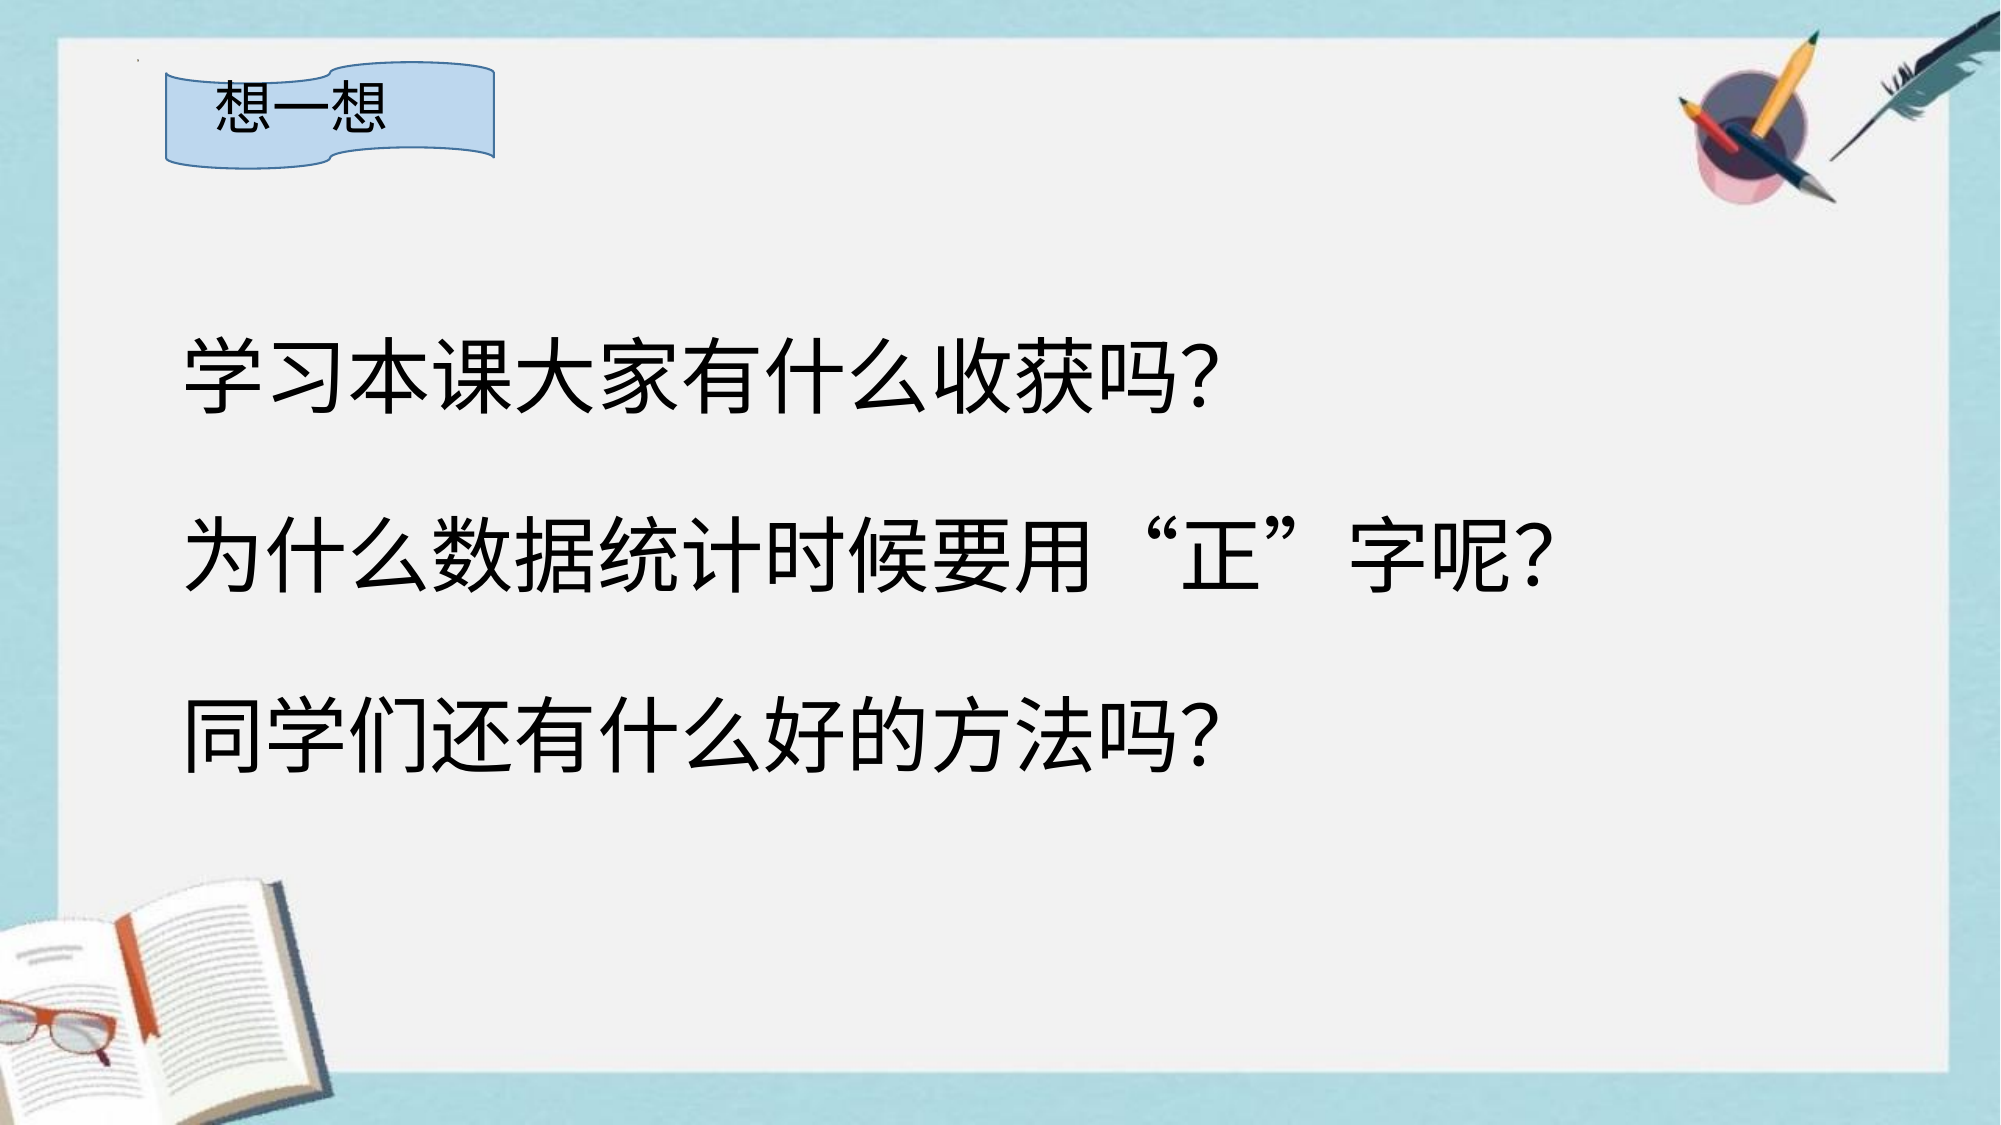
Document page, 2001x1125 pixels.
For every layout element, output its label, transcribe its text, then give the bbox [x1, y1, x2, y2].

text_box [329, 61, 495, 71]
subtitle 想一想 [199, 71, 653, 169]
title 学习本课大家有什么收获吗？ 为什么数据统计时候要用“正”字呢？ 同学们还有什么好的方法吗？ [166, 280, 1834, 840]
text_box [165, 72, 199, 168]
picture [0, 0, 2001, 1125]
